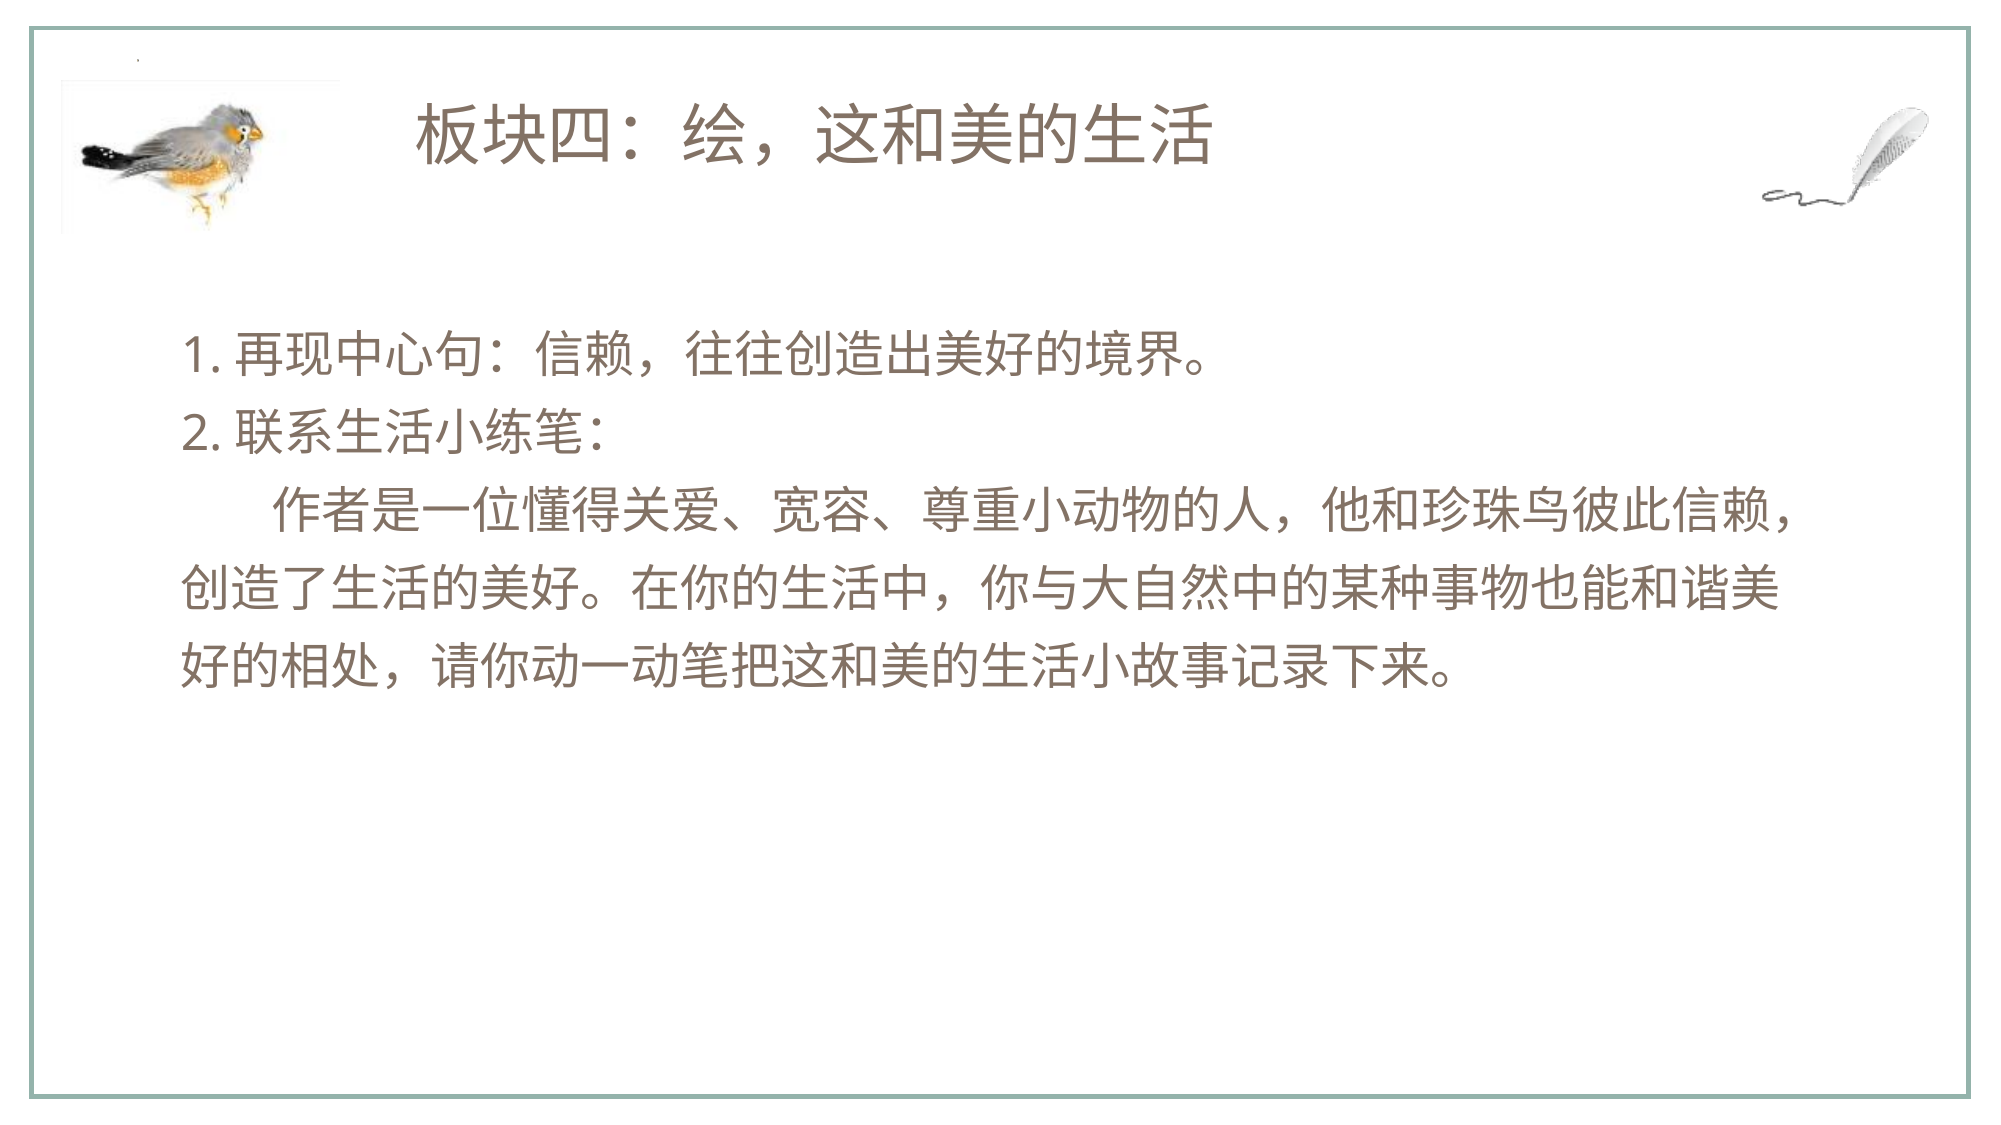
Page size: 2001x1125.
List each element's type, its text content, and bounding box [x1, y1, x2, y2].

text_box 板块四：绘，这和美的生活 [399, 61, 1391, 181]
picture [1750, 61, 1941, 252]
text_box [30, 27, 1970, 1098]
text_box 1.再现中心句：信赖，往往创造出美好的境界。 2.联系生活小练笔： 作者是一位懂得关爱、宽容、尊重小动物的人，他和珍珠鸟彼此信赖，创造了生活的美好。在你的生活中，你与大自然中的某种事物也能和谐美好的相处，请你动一动笔把这和美的生活小故事记录下来。 [166, 296, 1830, 702]
picture [61, 80, 340, 234]
